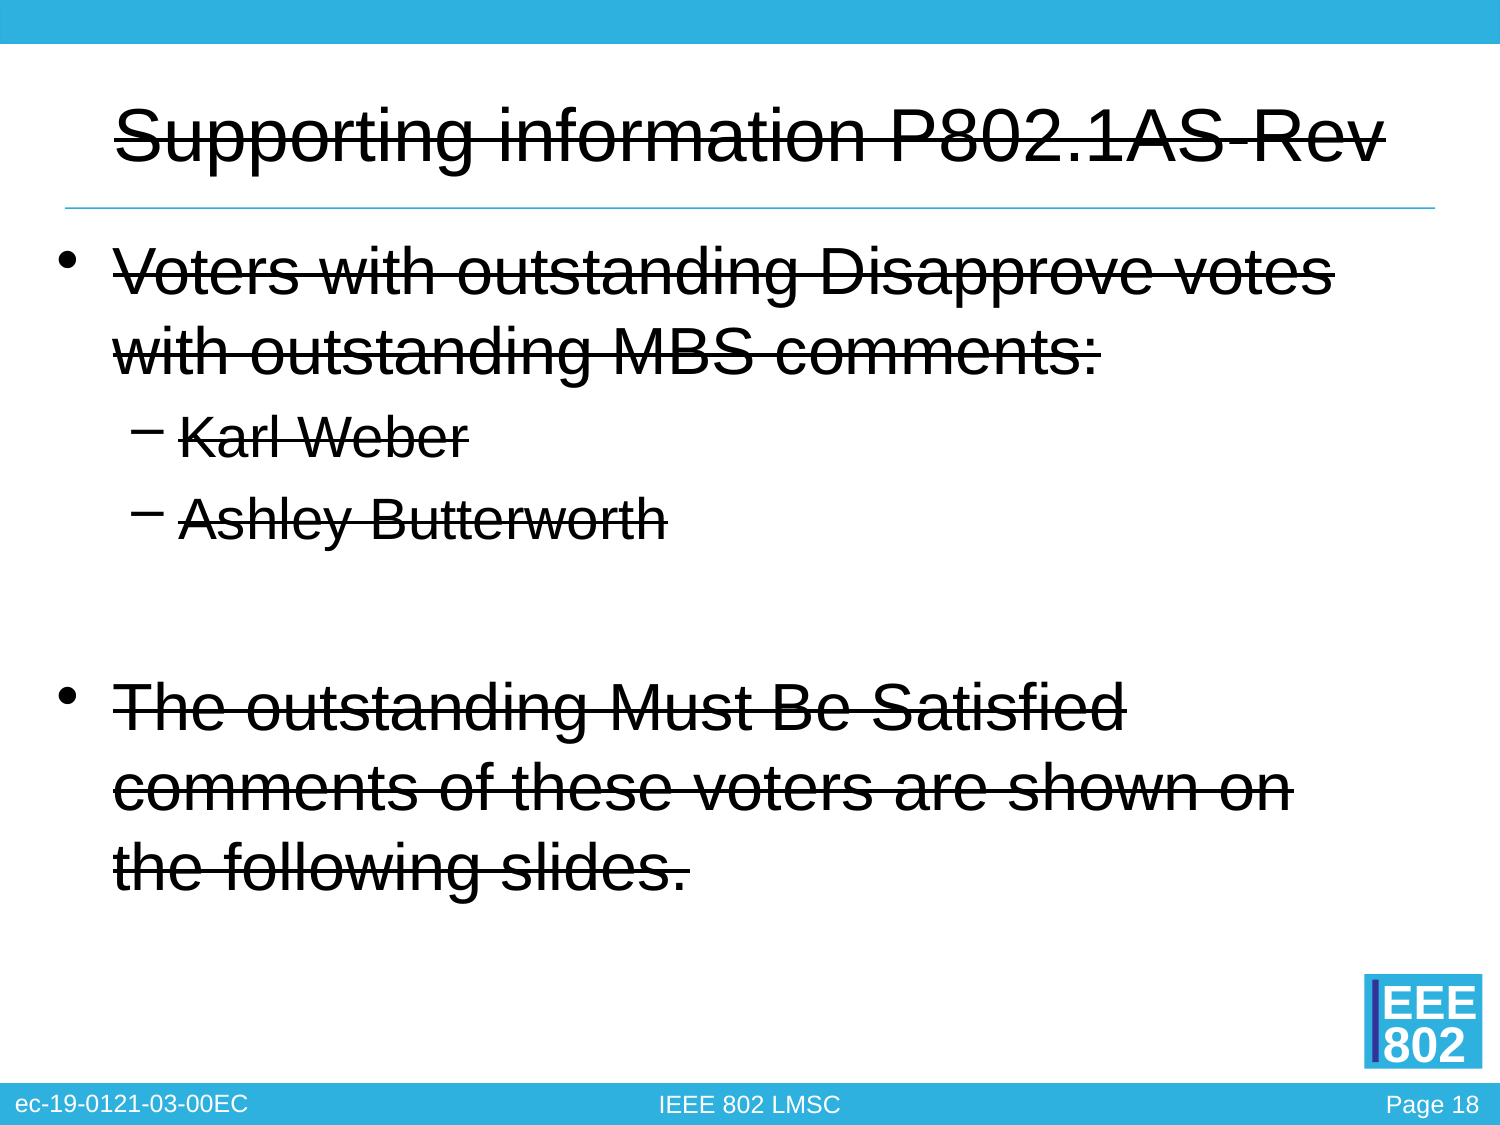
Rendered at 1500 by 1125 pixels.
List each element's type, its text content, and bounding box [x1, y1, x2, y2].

title Supporting information P802.1AS-Rev [75, 66, 1425, 197]
list Voters with outstanding Disapprove votes with outstanding MBS comments: Karl Weber Ashley Butterworth The outstanding Must Be Satisfied comments of these voters are shown on the following slides. [41, 220, 1392, 963]
